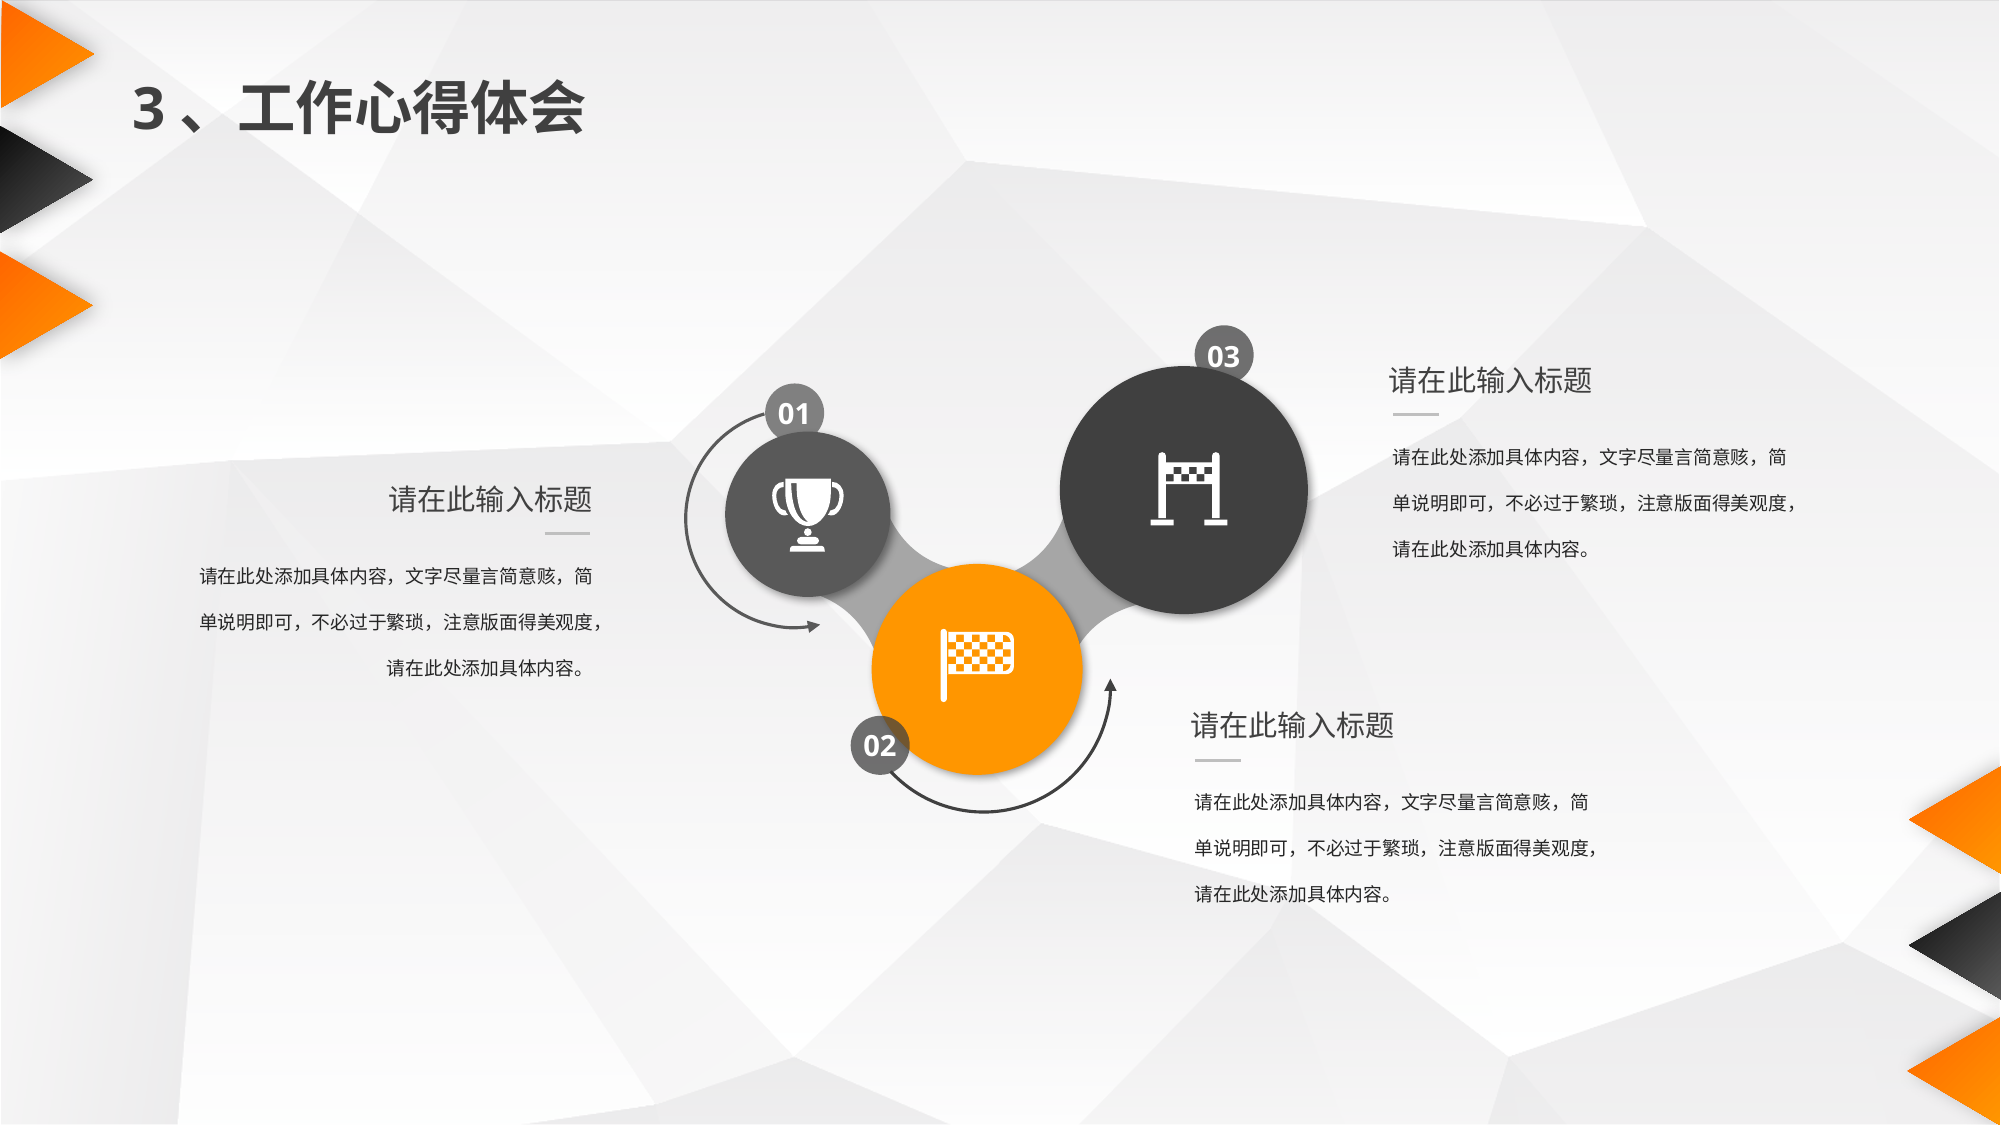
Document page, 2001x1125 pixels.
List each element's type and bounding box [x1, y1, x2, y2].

text_box [1373, 355, 1814, 563]
picture [1, 0, 1999, 1125]
text_box [171, 473, 608, 681]
text_box [1775, 898, 2000, 993]
text_box [0, 132, 227, 227]
text_box [1175, 700, 1616, 908]
